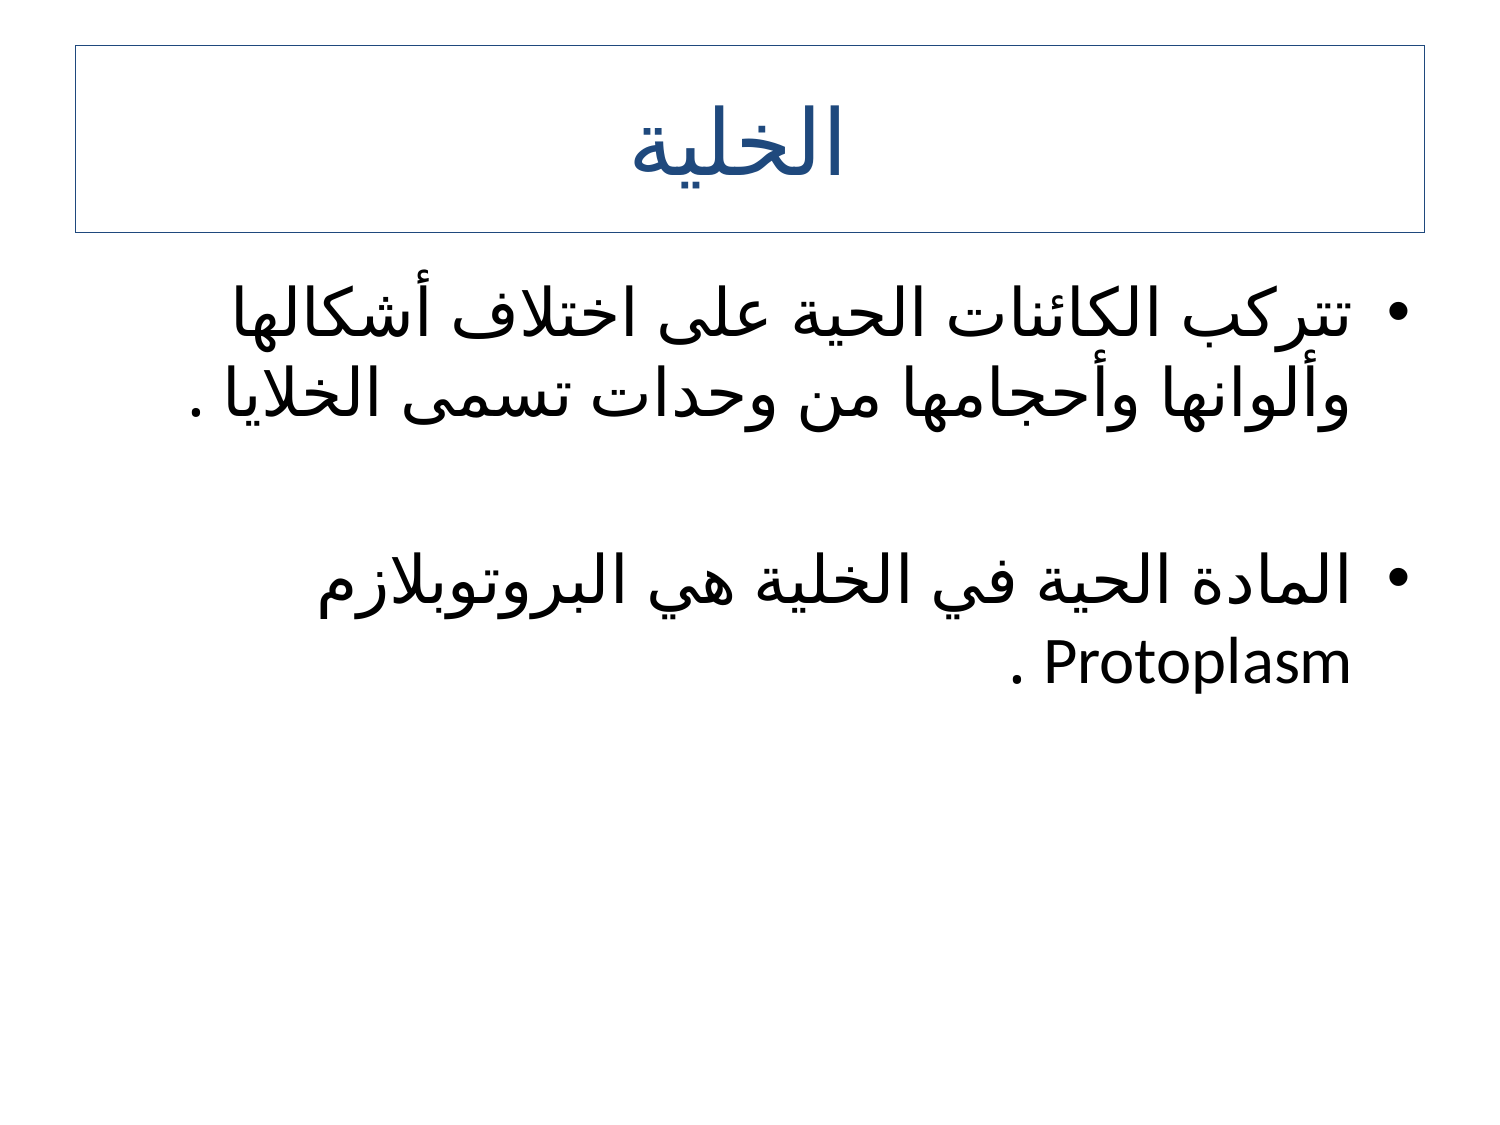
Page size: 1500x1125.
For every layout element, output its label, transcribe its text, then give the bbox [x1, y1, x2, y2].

title الخلية [75, 45, 1425, 233]
list تتركب الكائنات الحية على اختلاف أشكالها وألوانها وأحجامها من وحدات تسمى الخلايا . المادة الحية في الخلية هي البروتوبلازم Protoplasm . [75, 262, 1425, 1005]
